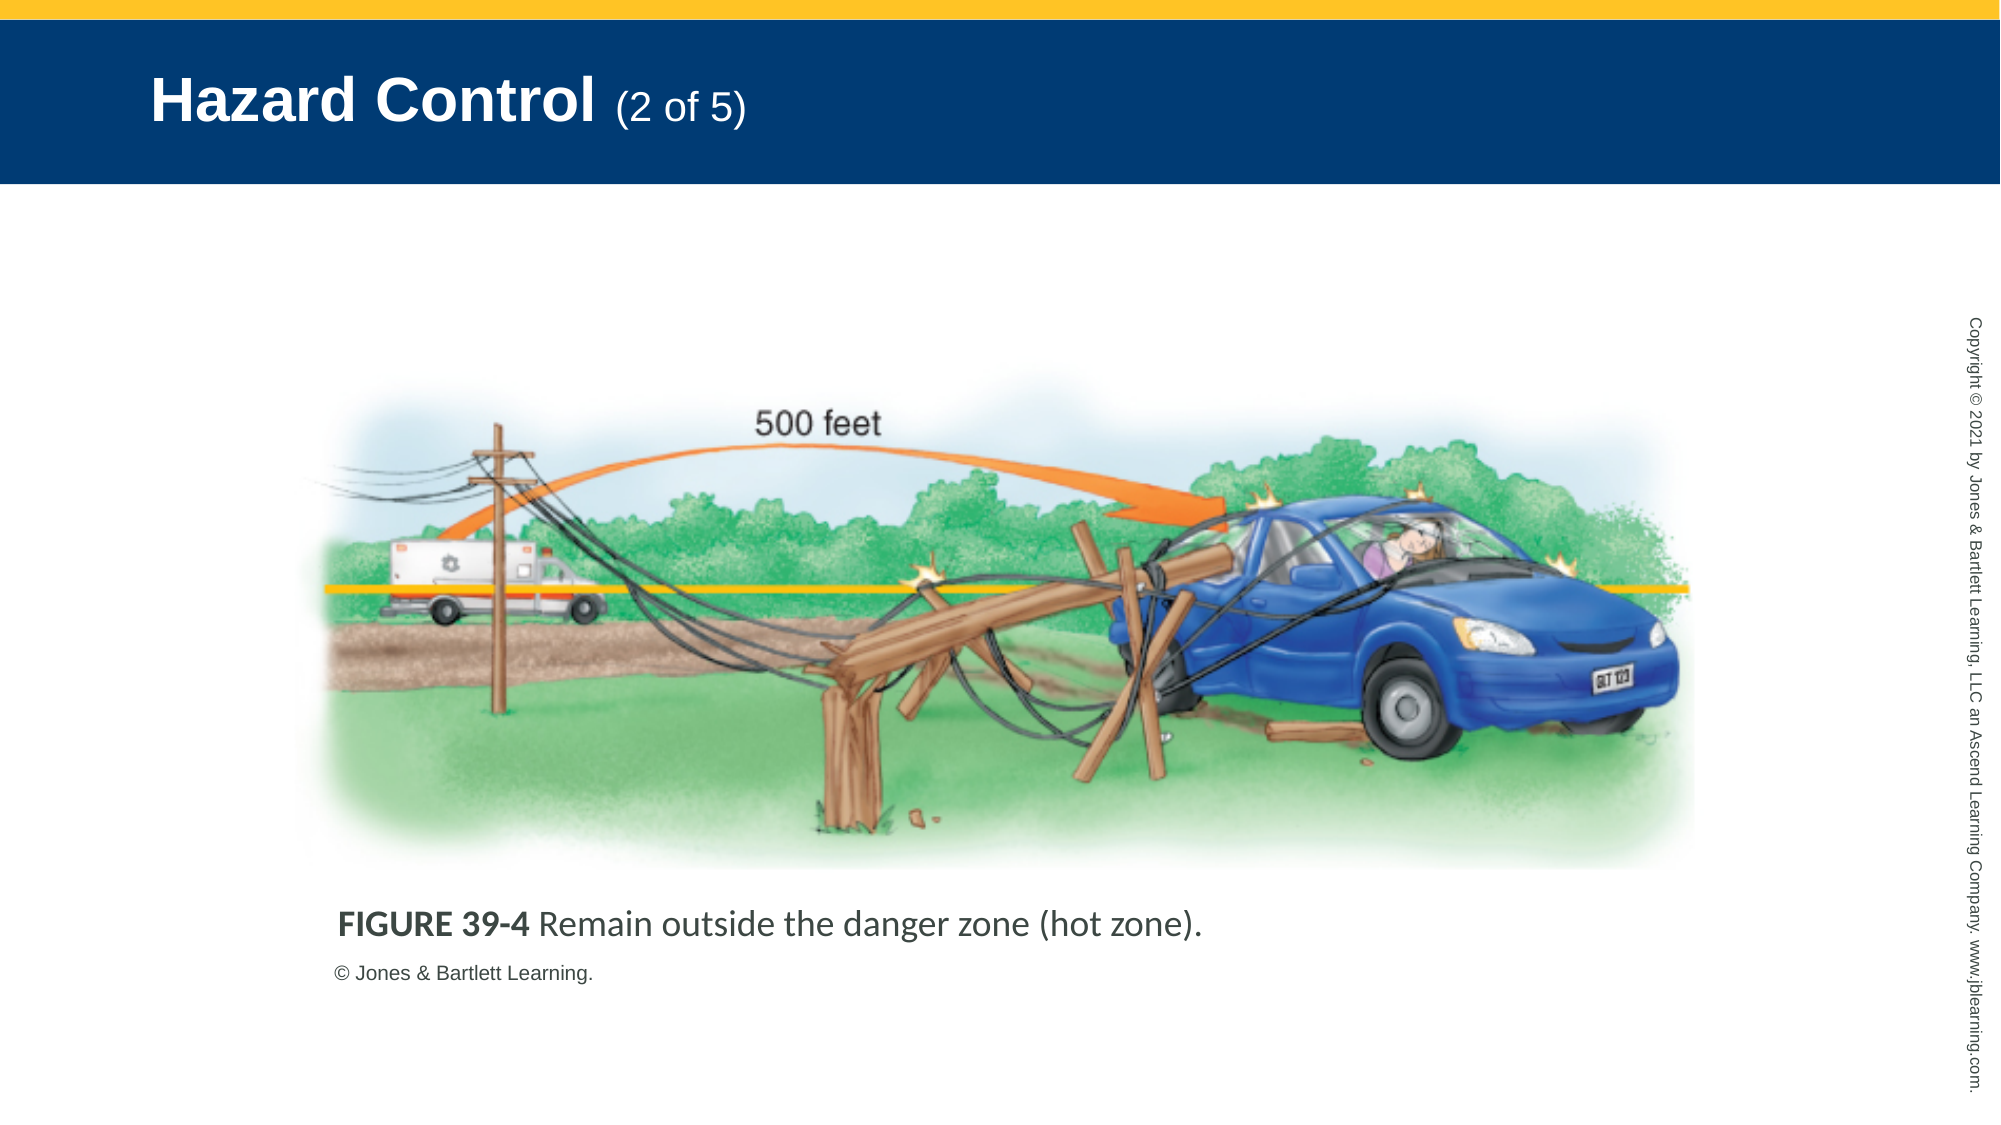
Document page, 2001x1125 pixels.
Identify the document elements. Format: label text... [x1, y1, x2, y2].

text_box © Jones & Bartlett Learning. [319, 952, 609, 992]
title Hazard Control (2 of 5) [0, 19, 2000, 185]
text_box FIGURE 39-4 Remain outside the danger zone (hot zone). [323, 910, 1220, 952]
picture [294, 326, 1716, 910]
